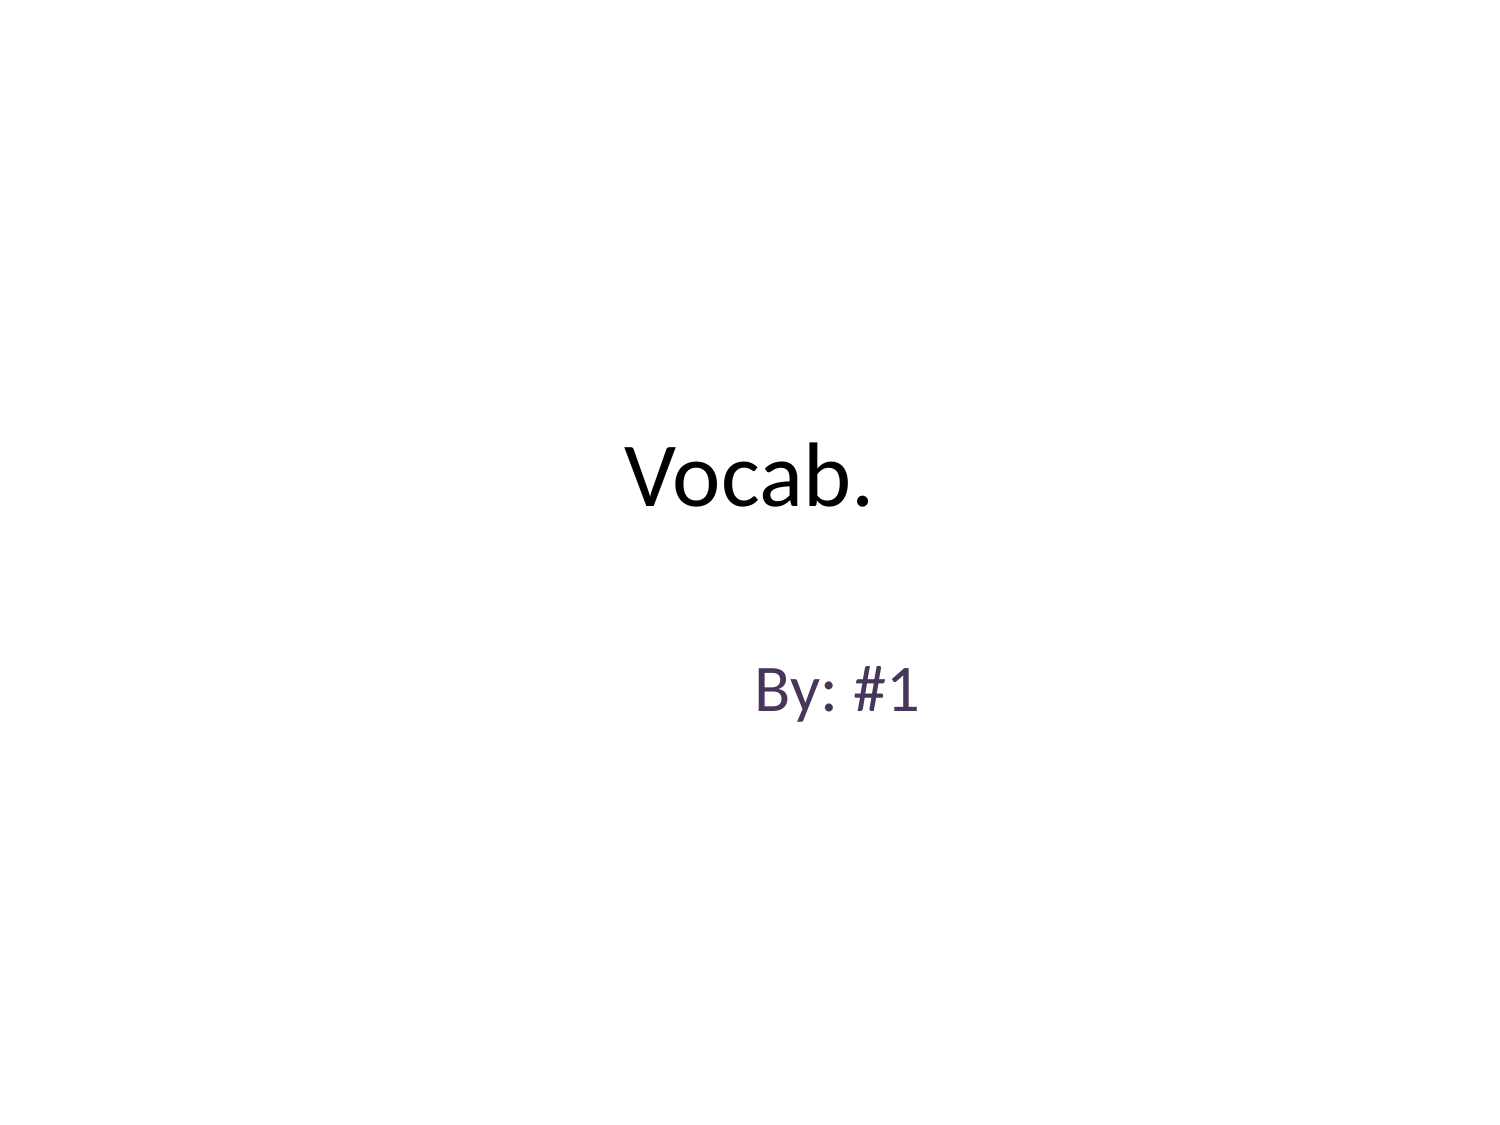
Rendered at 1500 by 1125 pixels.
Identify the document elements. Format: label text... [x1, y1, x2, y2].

title Vocab. [112, 349, 1388, 591]
subtitle By: #1 [312, 637, 1363, 925]
